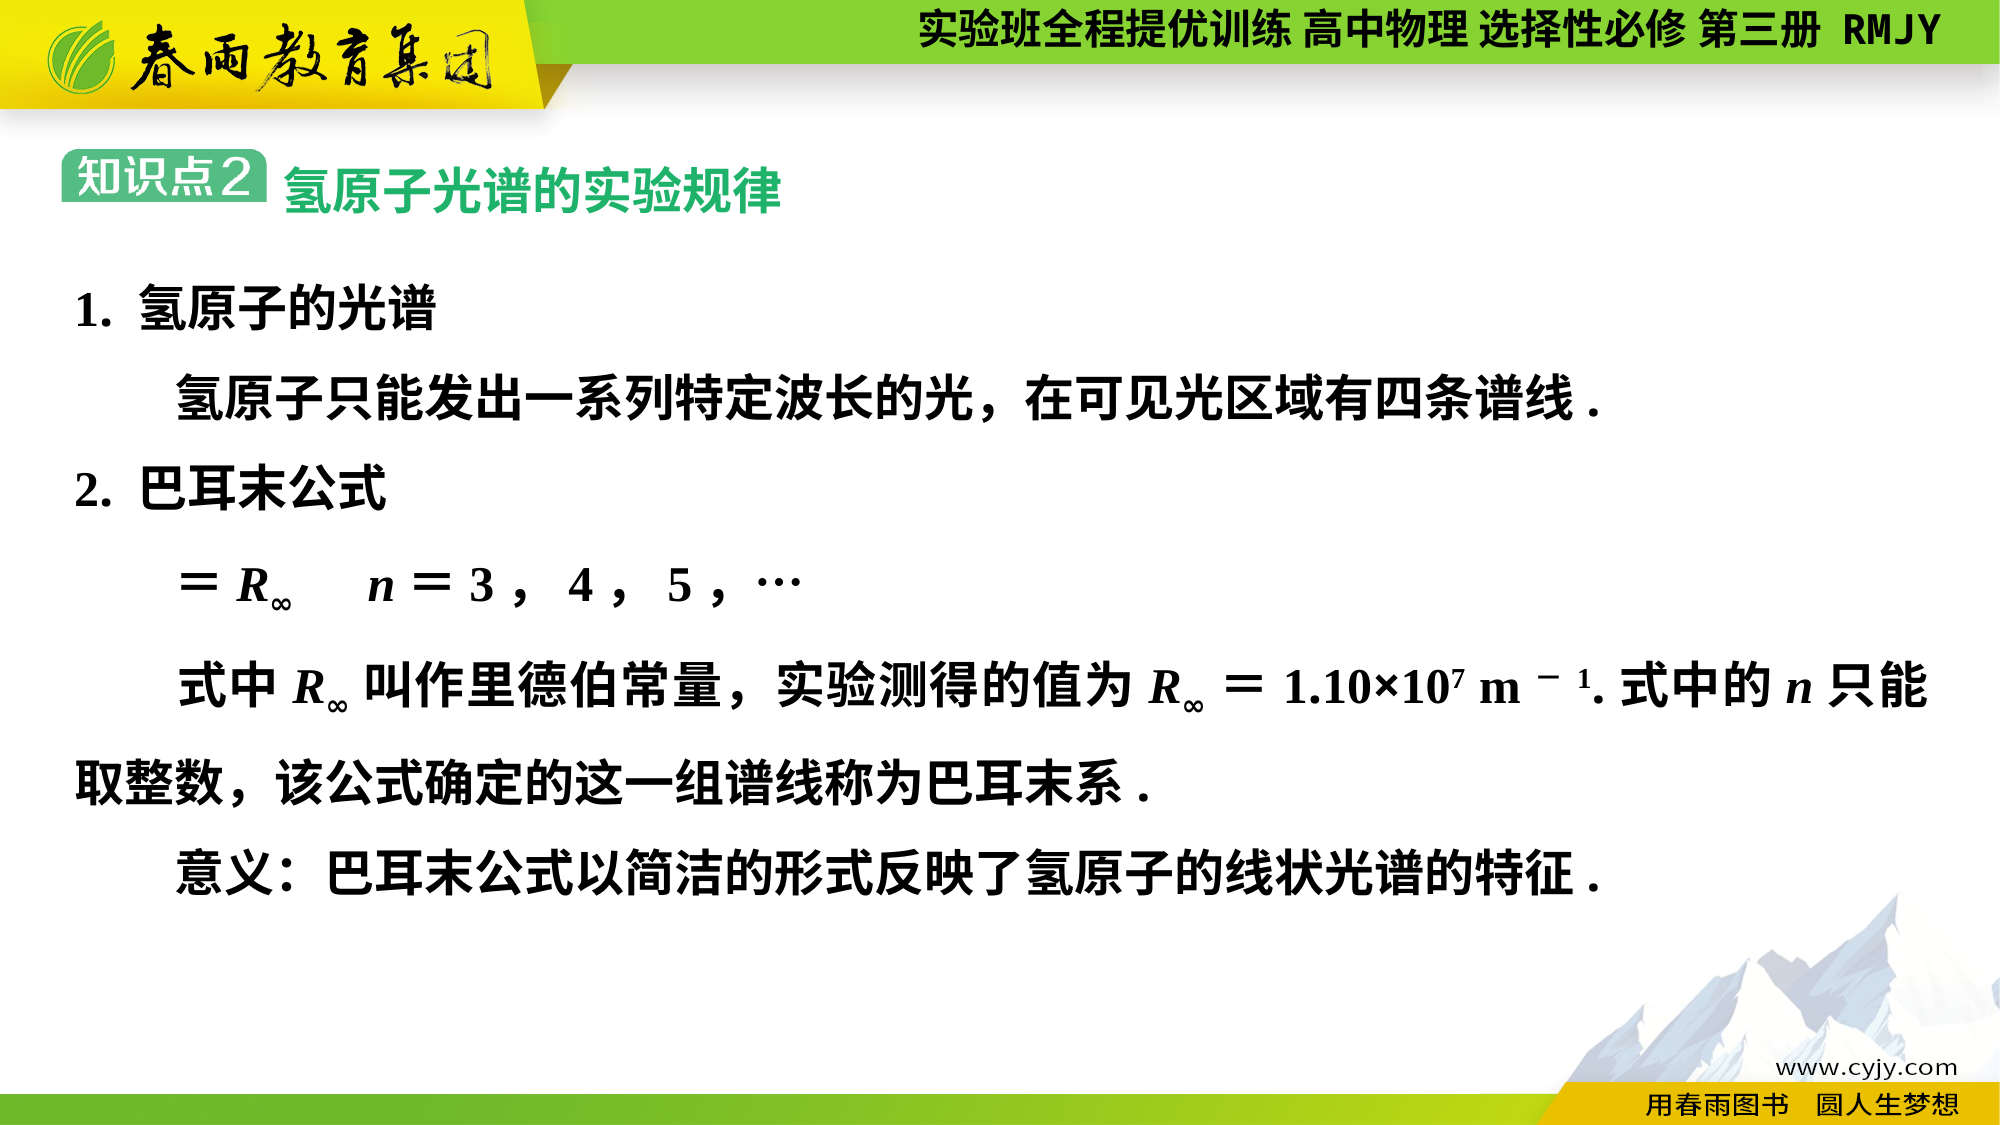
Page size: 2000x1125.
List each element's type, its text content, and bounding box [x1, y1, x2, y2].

text_box 氢原子光谱的实验规律 [267, 122, 1944, 228]
picture [0, 0, 2000, 1125]
